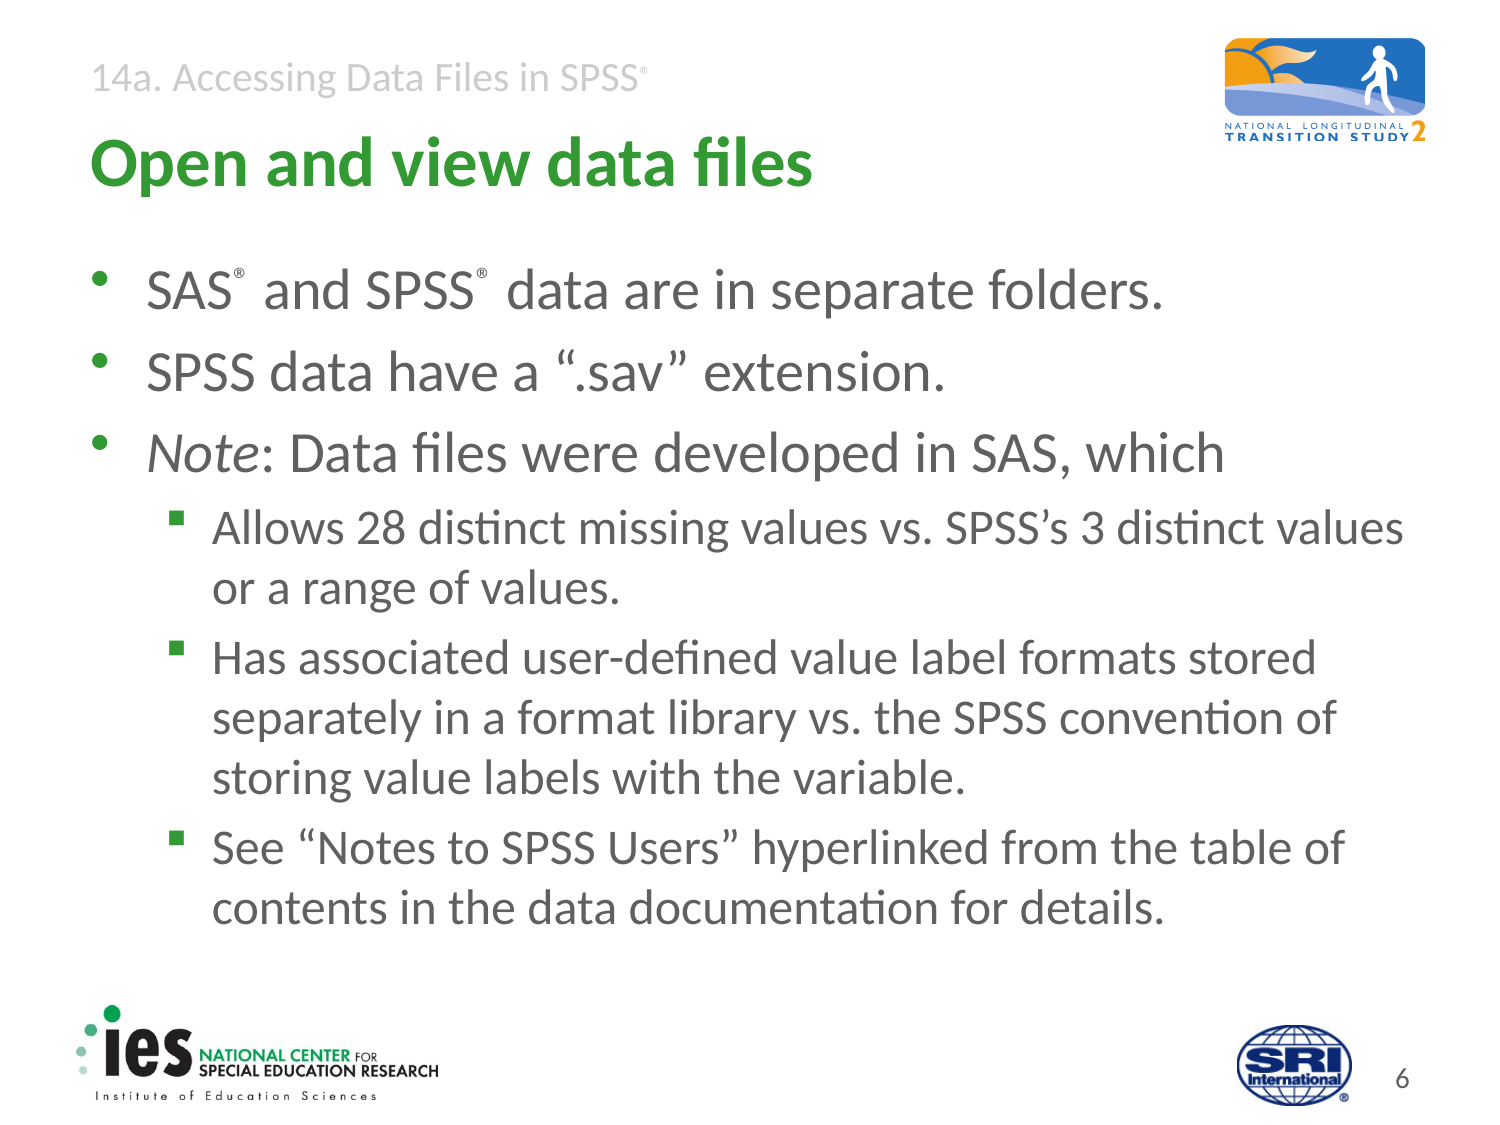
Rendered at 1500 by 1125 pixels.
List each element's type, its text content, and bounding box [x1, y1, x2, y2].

slide_number 5 [1321, 1051, 1426, 1125]
title Open and view data files [74, 90, 1426, 226]
picture [76, 1005, 438, 1100]
picture [1237, 1025, 1352, 1106]
list SAS® and SPSS® data are in separate folders. SPSS data have a “.sav” extension. Note: Data files were developed in SAS, which Allows 28 distinct missing values vs. SPSS’s 3 distinct values or a range of values. Has associated user-defined value label formats stored separately in a format library vs. the SPSS convention of storing value labels with the variable. See “Notes to SPSS Users” hyperlinked from the table of contents in the data documentation for details. [74, 243, 1426, 987]
